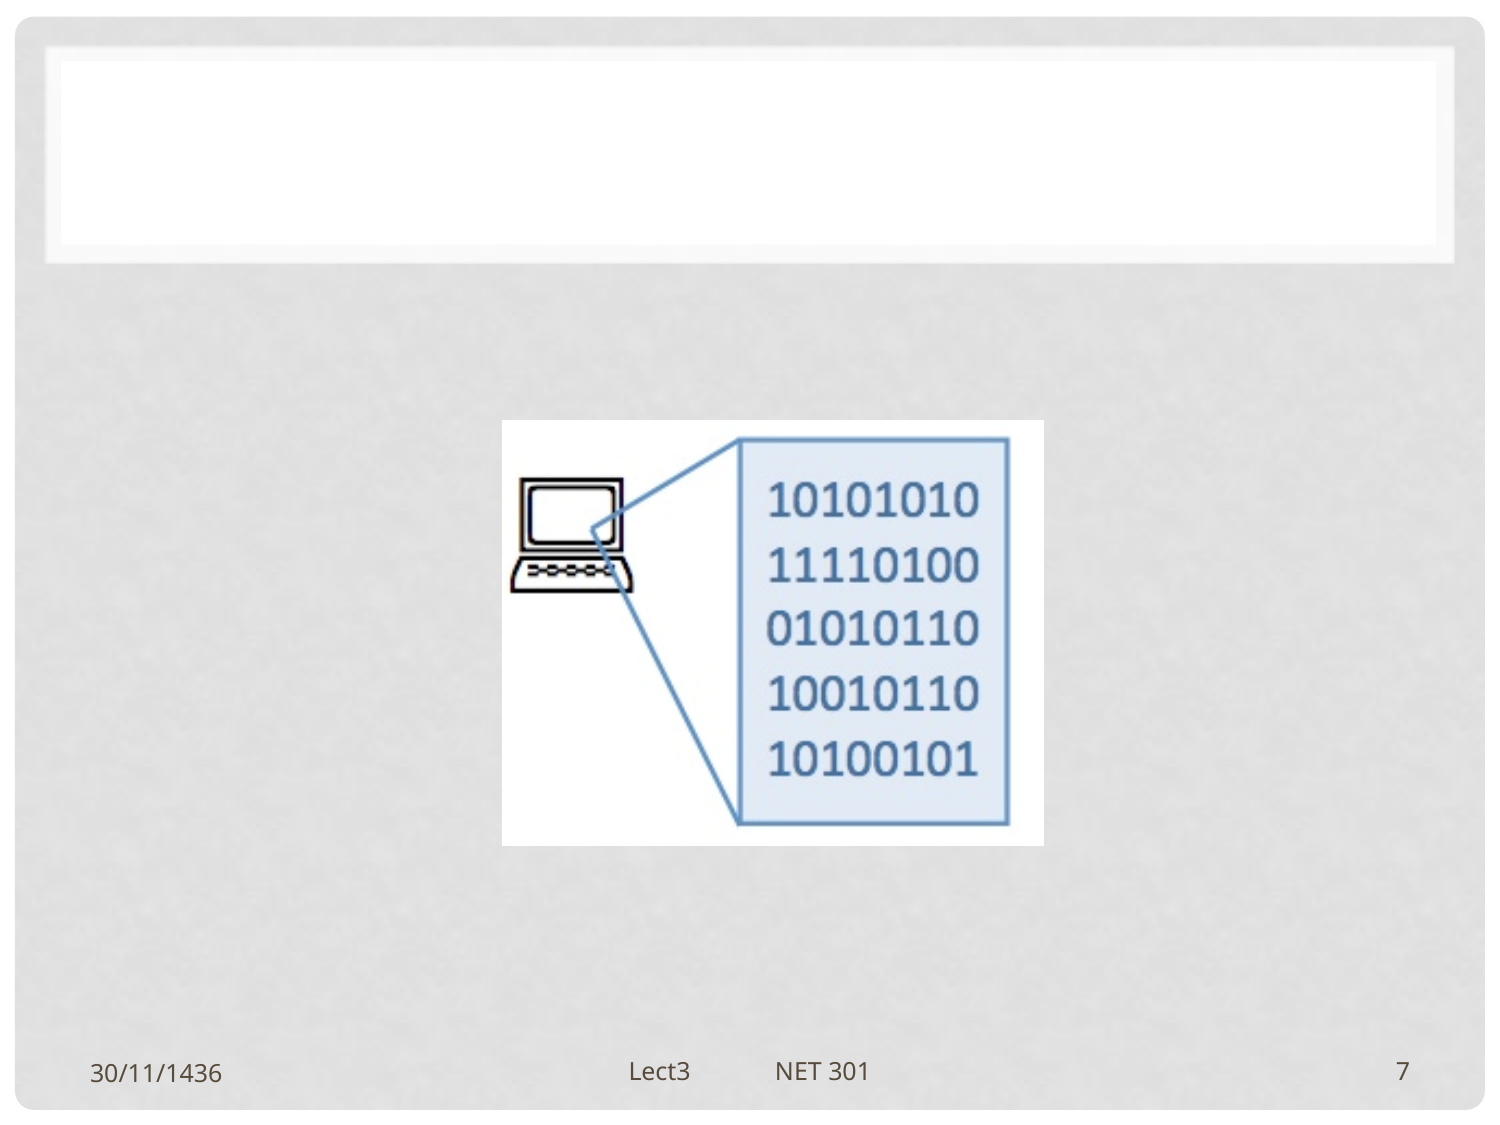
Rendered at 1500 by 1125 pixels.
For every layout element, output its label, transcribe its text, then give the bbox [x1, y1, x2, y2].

footer Lect3 NET 301 [512, 1042, 988, 1103]
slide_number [75, 1042, 425, 1103]
slide_number 7 [1074, 1042, 1425, 1103]
picture [501, 420, 1045, 847]
